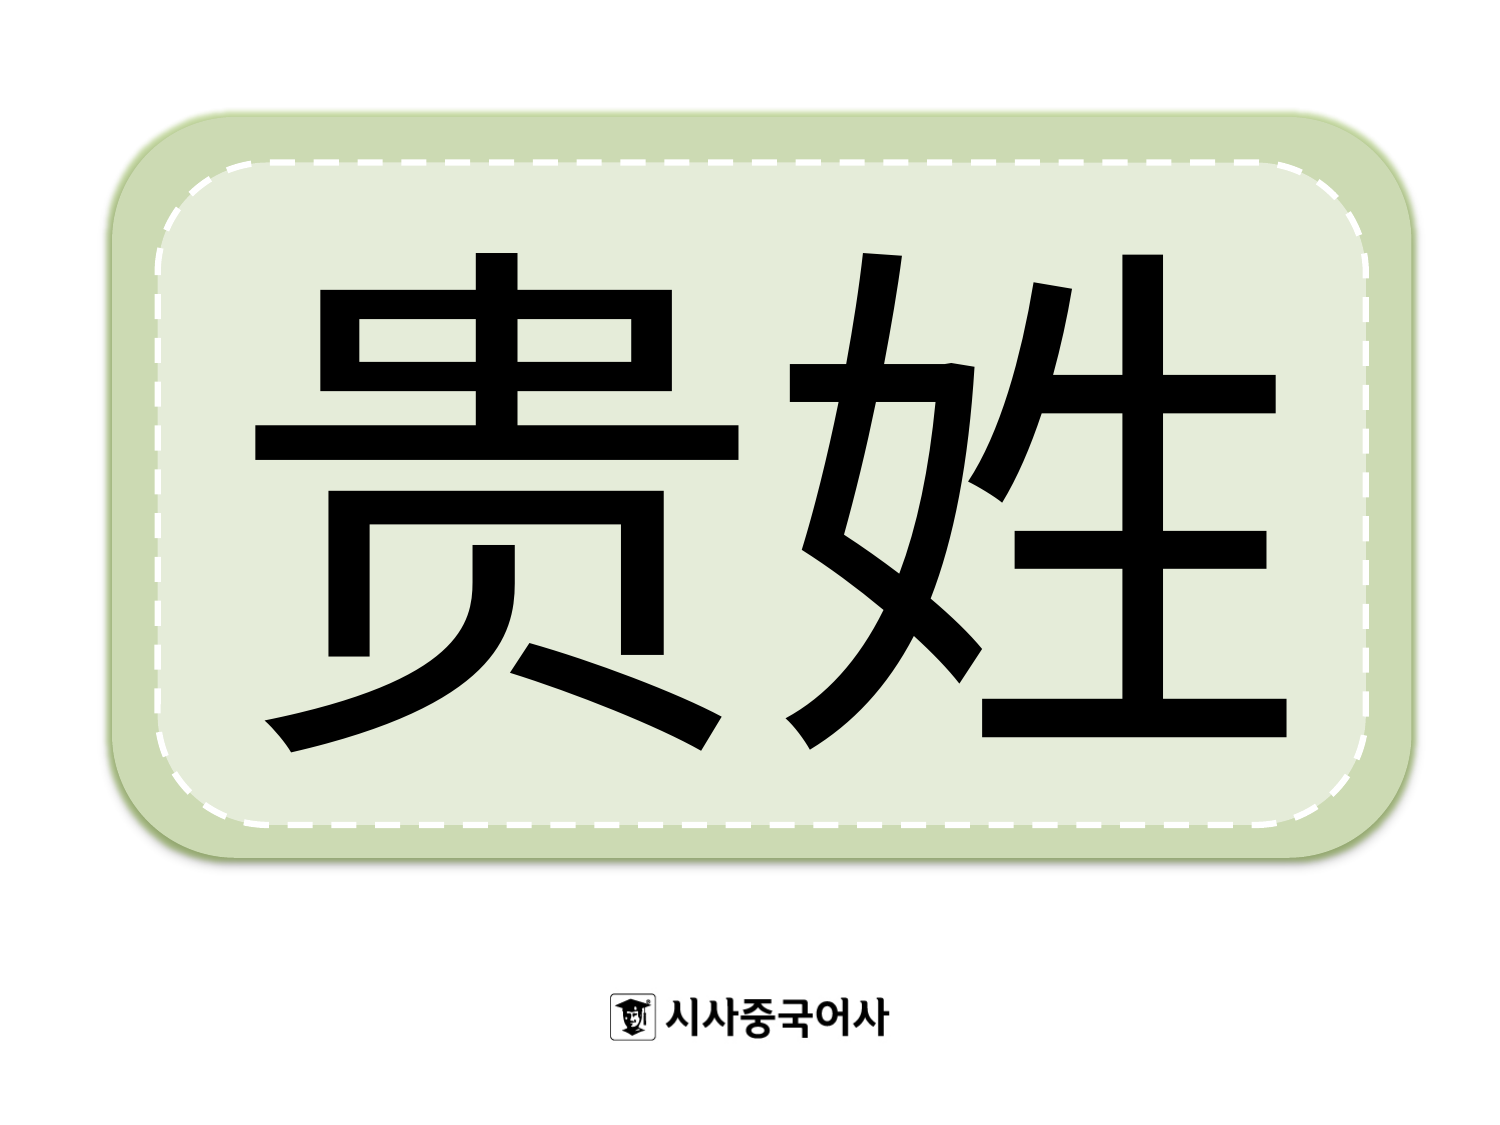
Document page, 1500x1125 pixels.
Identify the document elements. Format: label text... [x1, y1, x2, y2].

picture [602, 987, 898, 1047]
text_box 贵姓 [162, 160, 1371, 824]
